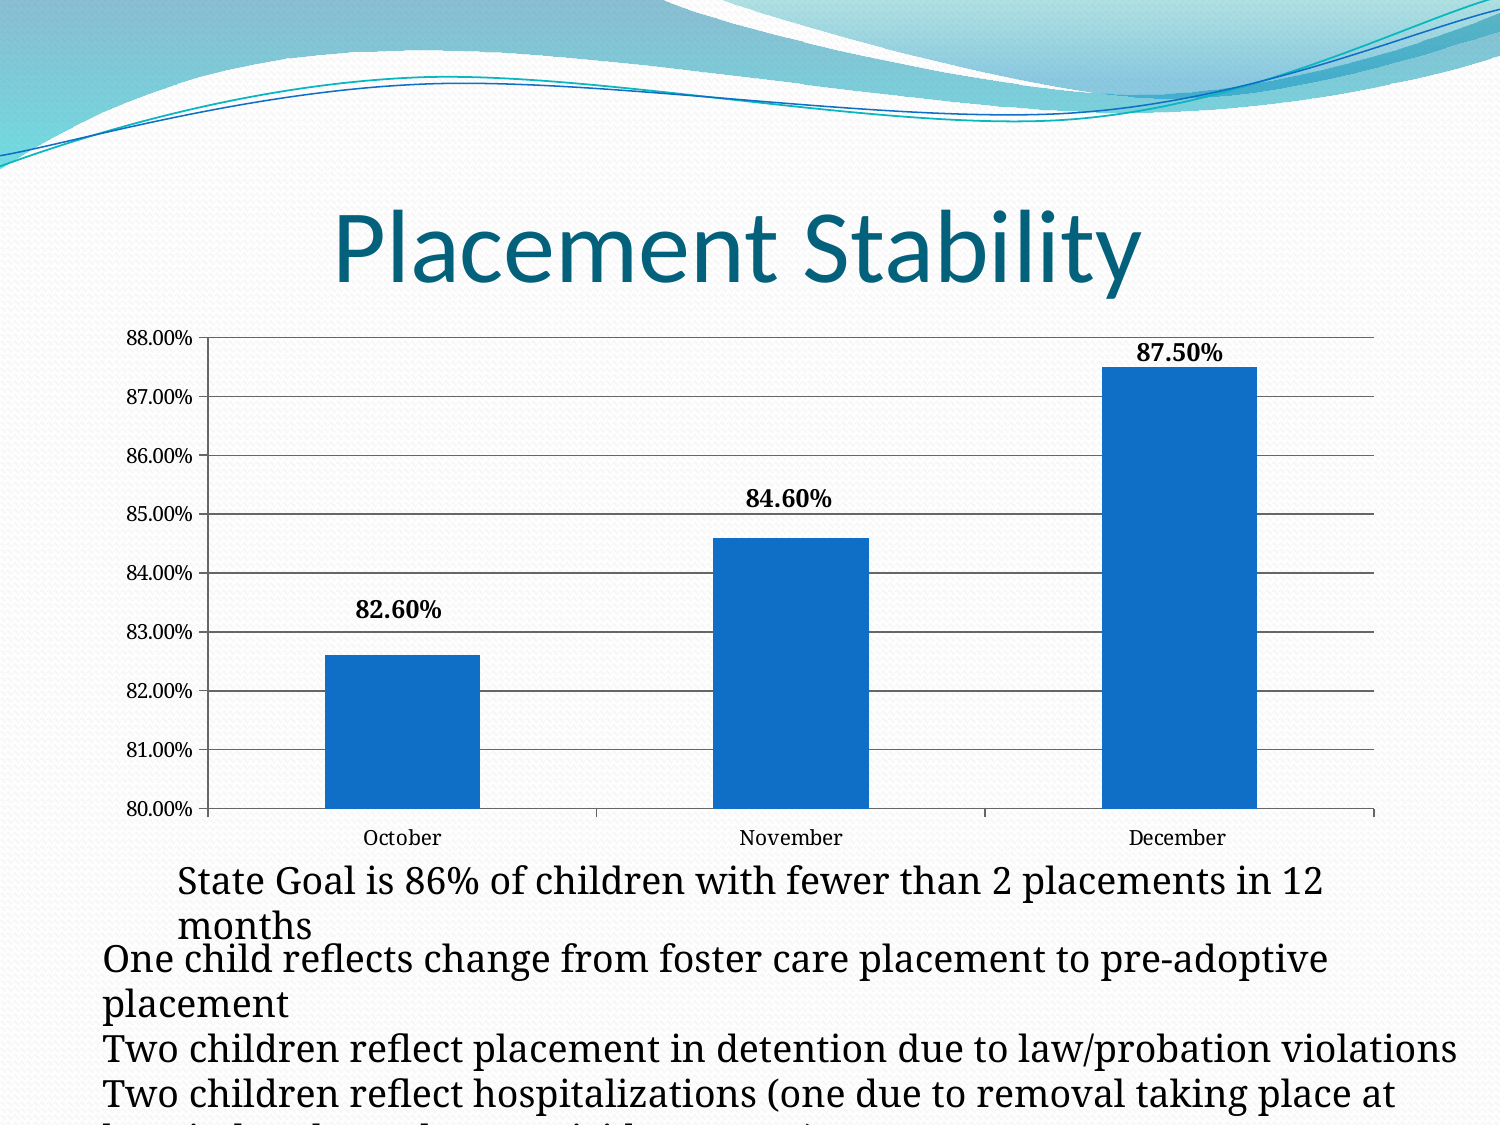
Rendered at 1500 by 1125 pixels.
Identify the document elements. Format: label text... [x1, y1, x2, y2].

chart [99, 312, 1401, 863]
title Placement Stability [75, 115, 1425, 303]
text_box State Goal is 86% of children with fewer than 2 placements in 12 months [162, 877, 1388, 928]
text_box One child reflects change from foster care placement to pre-adoptive placement Two children reflect placement in detention due to law/probation violations Two children reflect hospitalizations (one due to removal taking place at hospital and one due to suicide attempt) [87, 928, 1500, 1125]
